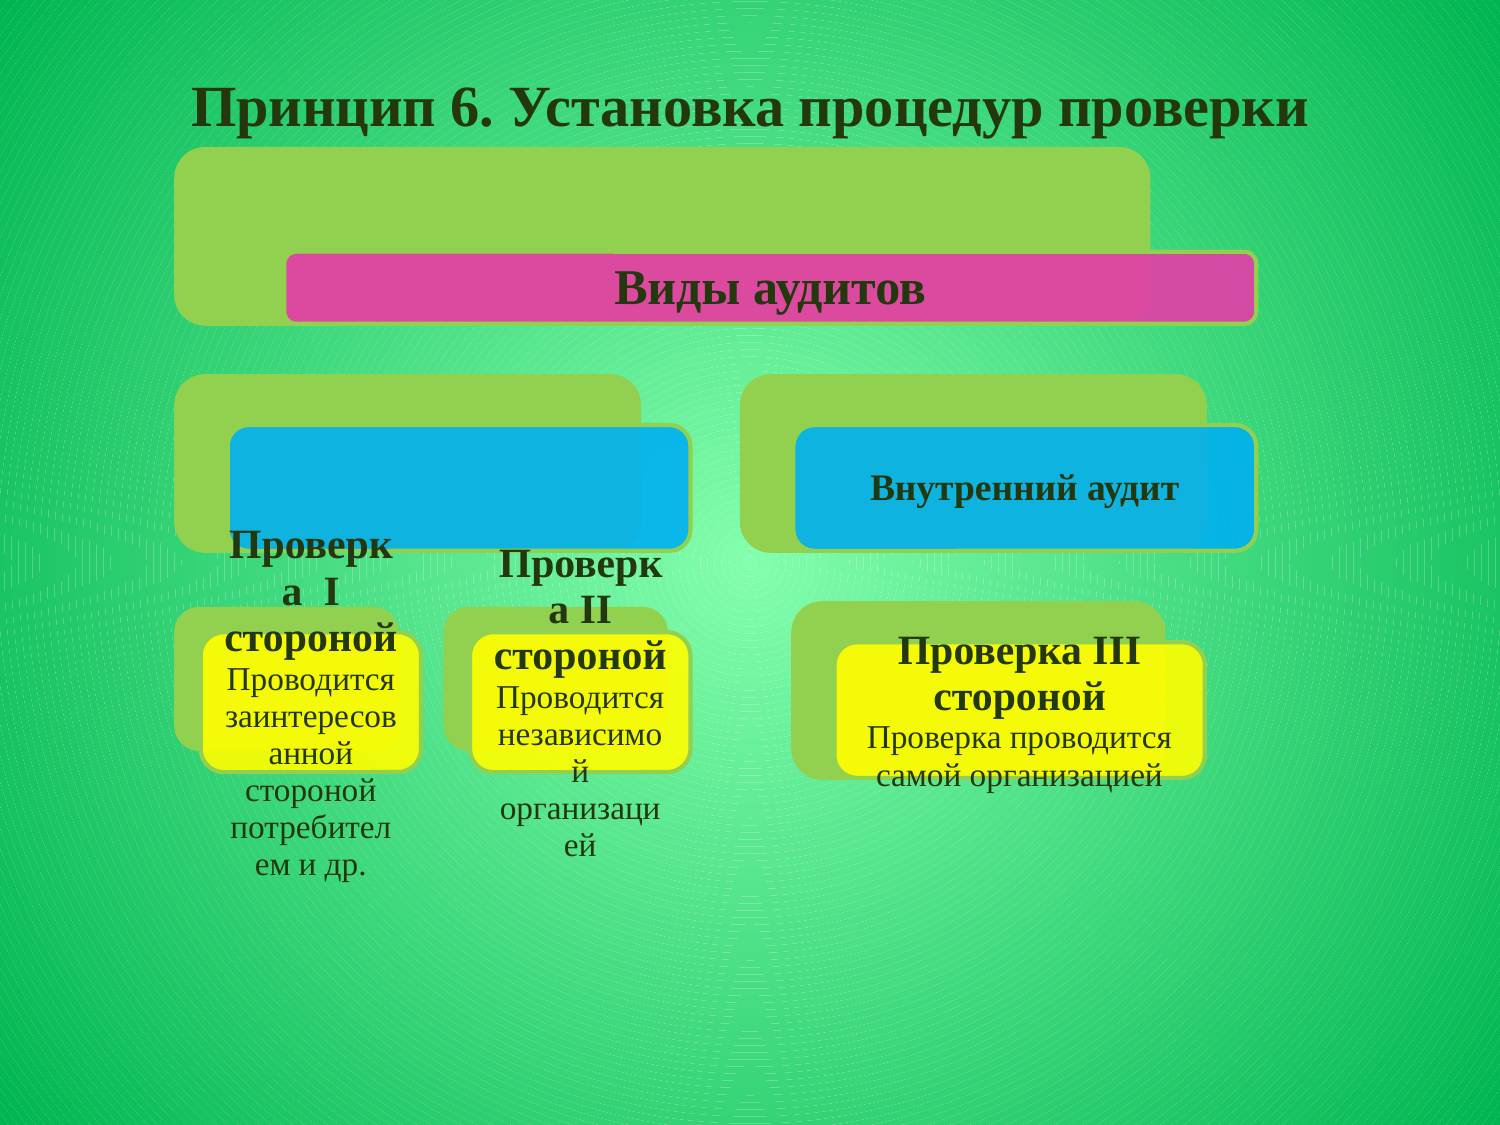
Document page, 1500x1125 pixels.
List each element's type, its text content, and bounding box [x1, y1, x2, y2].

title Принцип 6. Установка процедур проверки [75, 45, 1425, 161]
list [40, 148, 1392, 1006]
